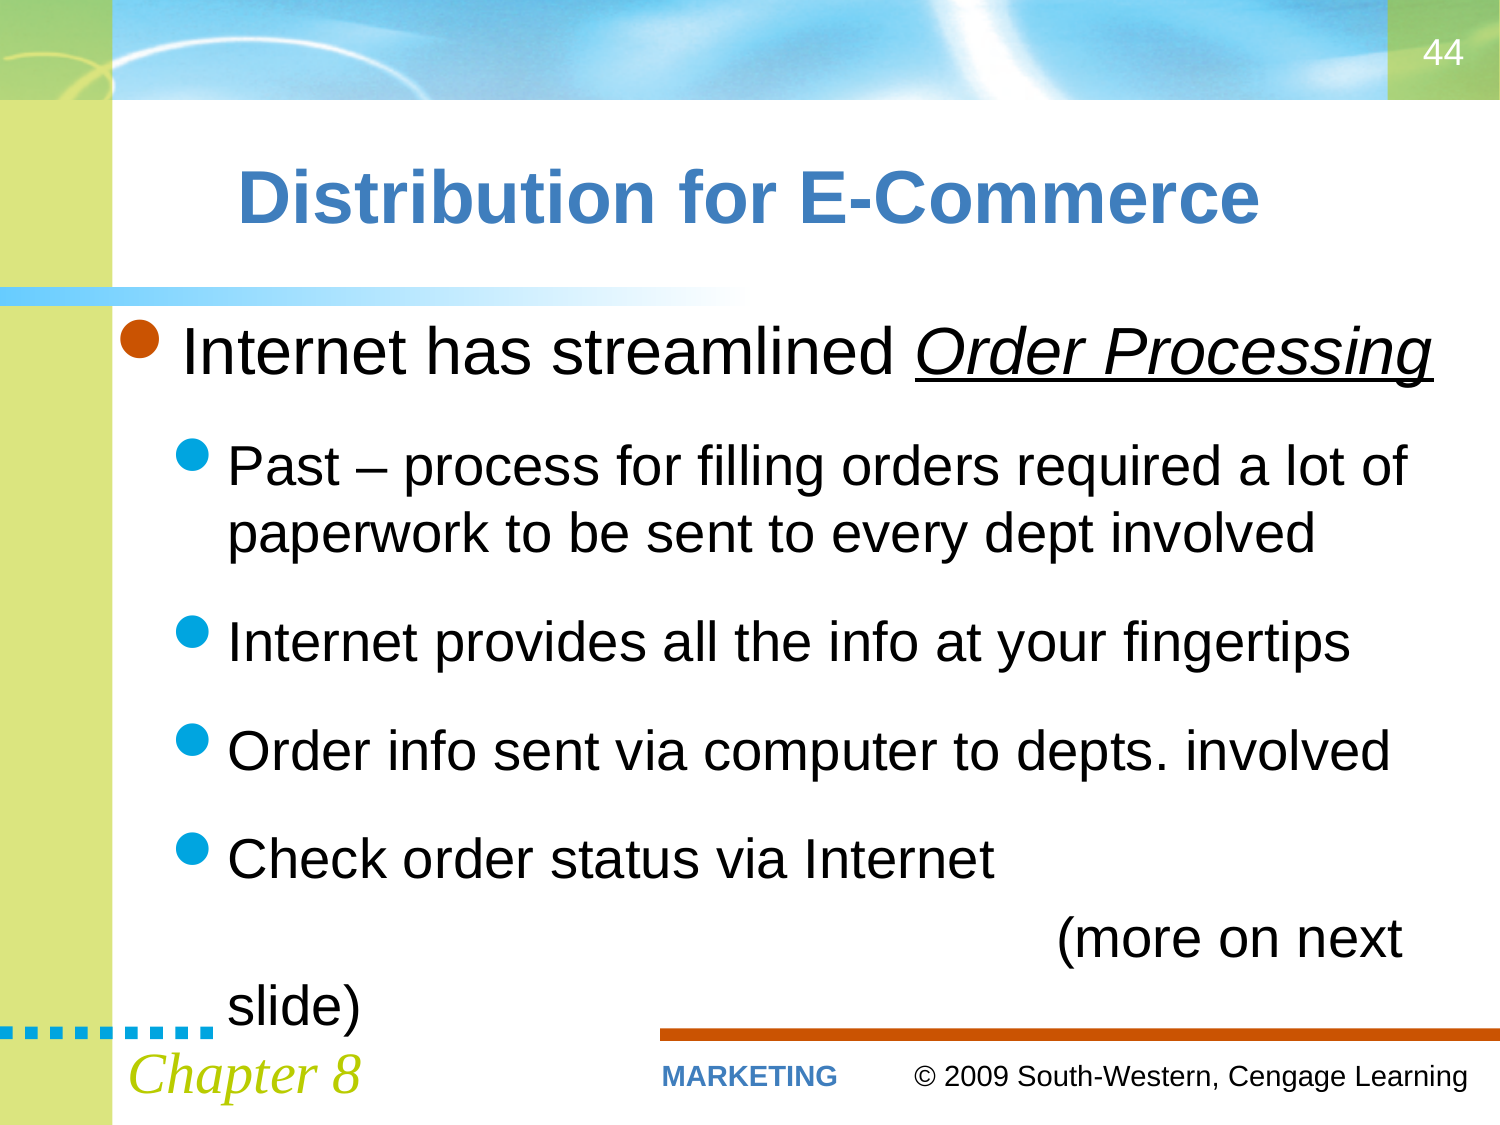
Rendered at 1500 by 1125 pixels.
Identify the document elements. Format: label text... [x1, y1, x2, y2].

slide_number 44 [1387, 0, 1500, 101]
title Distribution for E-Commerce [112, 99, 1388, 288]
footer Chapter 8 [112, 1012, 638, 1113]
list Internet has streamlined Order Processing Past – process for filling orders required a lot of paperwork to be sent to every dept involved Internet provides all the info at your fingertips Order info sent via computer to depts. involved Check order status via Internet (more on next slide) [99, 299, 1463, 1001]
